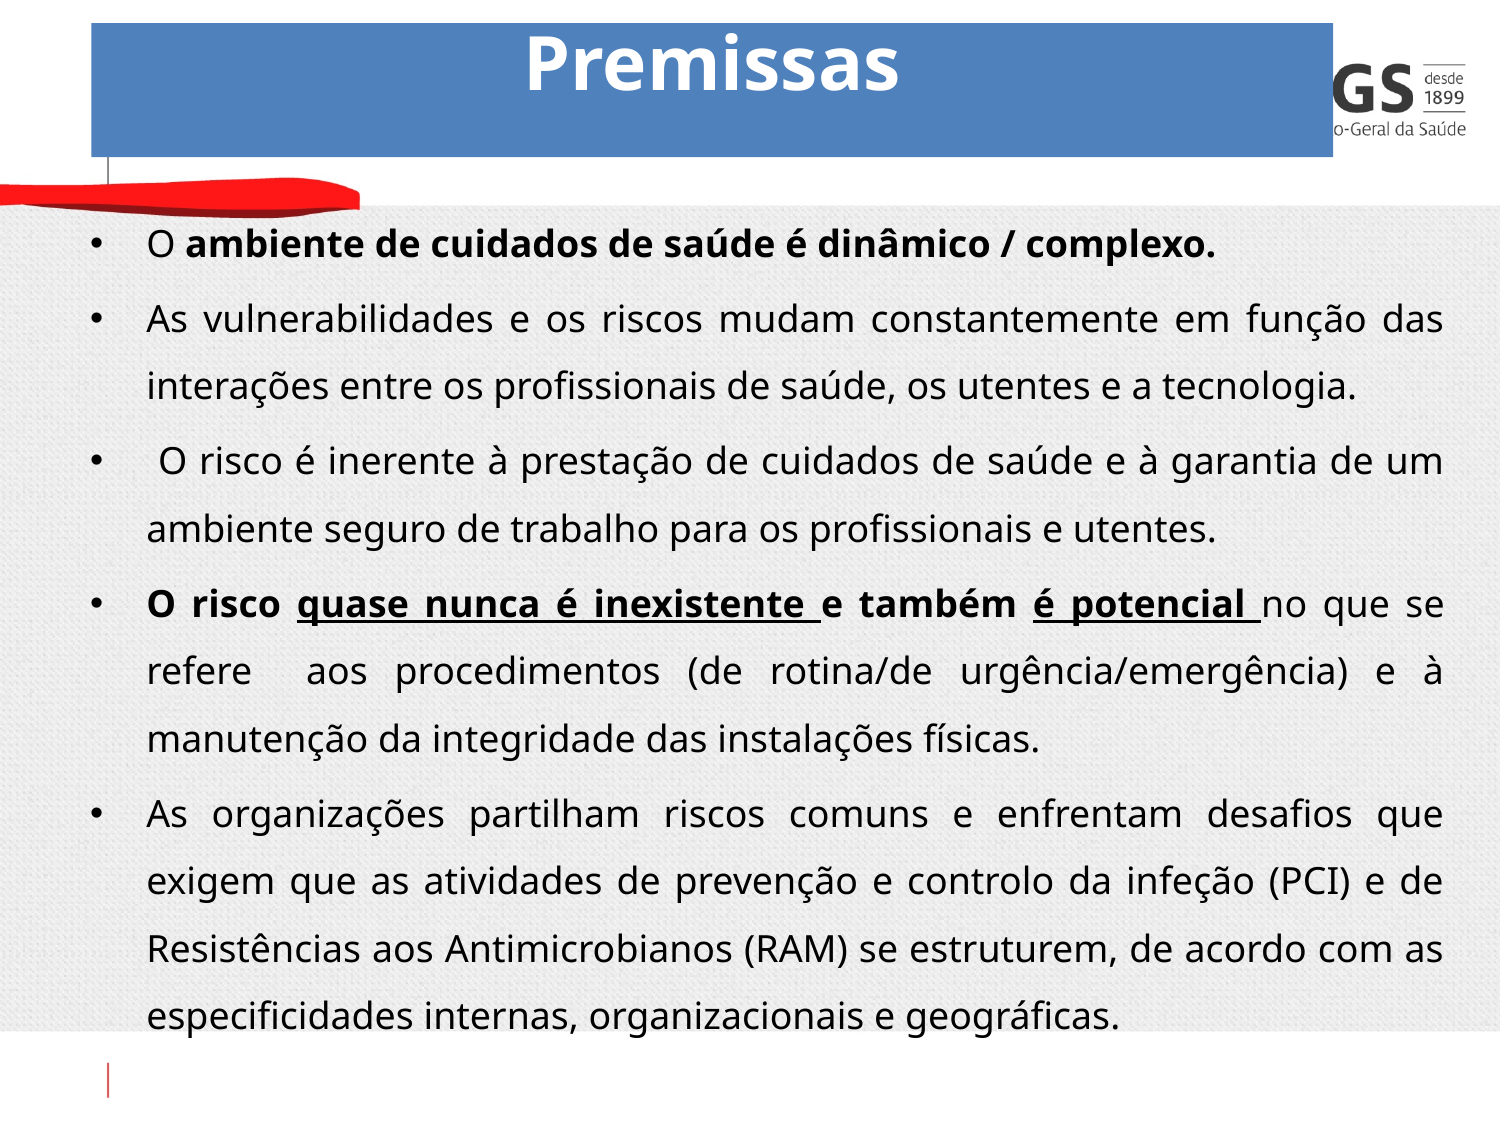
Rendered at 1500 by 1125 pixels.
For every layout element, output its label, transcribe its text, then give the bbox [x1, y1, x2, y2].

picture [0, 0, 1500, 1125]
title Premissas [91, 22, 1334, 158]
list O ambiente de cuidados de saúde é dinâmico / complexo. As vulnerabilidades e os riscos mudam constantemente em função das interações entre os profissionais de saúde, os utentes e a tecnologia. O risco é inerente à prestação de cuidados de saúde e à garantia de um ambiente seguro de trabalho para os profissionais e utentes. O risco quase nunca é inexistente e também é potencial no que se refere aos procedimentos (de rotina/de urgência/emergência) e à manutenção da integridade das instalações físicas. As organizações partilham riscos comuns e enfrentam desafios que exigem que as atividades de prevenção e controlo da infeção (PCI) e de Resistências aos Antimicrobianos (RAM) se estruturem, de acordo com as especificidades internas, organizacionais e geográficas. [74, 189, 1461, 1006]
